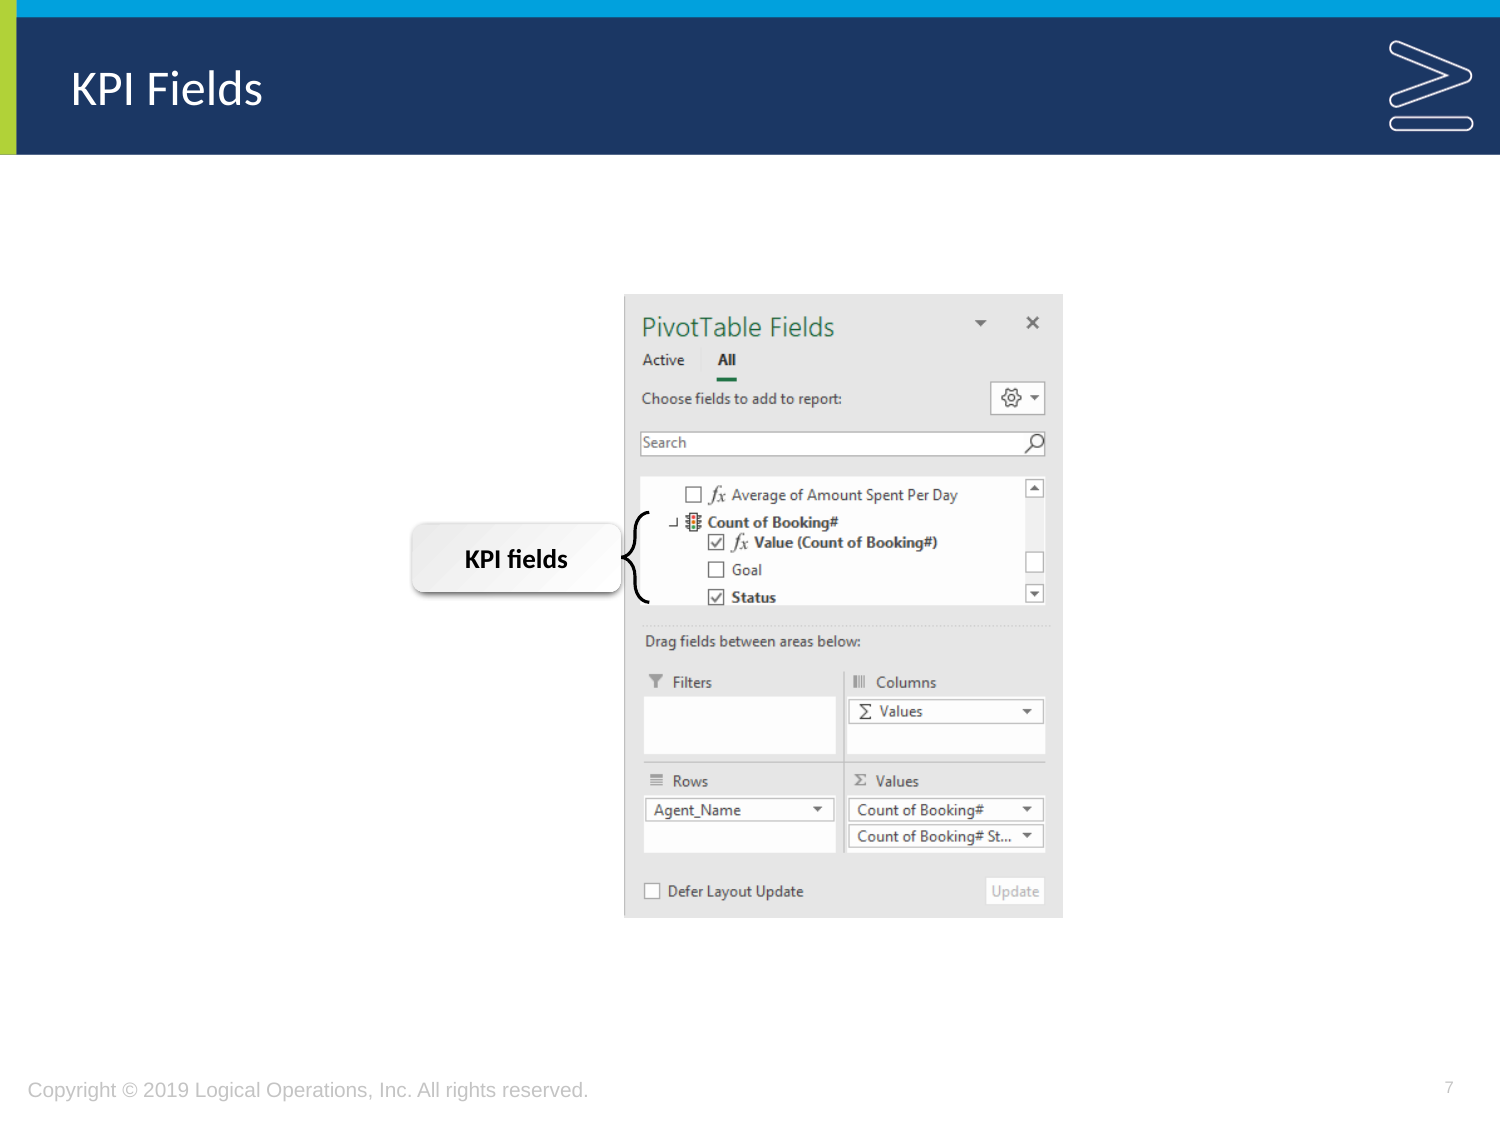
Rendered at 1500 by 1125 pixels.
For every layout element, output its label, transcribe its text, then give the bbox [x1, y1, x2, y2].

picture [624, 294, 1063, 919]
text_box KPI fields [410, 522, 619, 595]
picture [0, 0, 56, 155]
picture [1350, 18, 1500, 155]
title KPI Fields [56, 16, 1350, 155]
slide_number 7 [1118, 1057, 1469, 1118]
